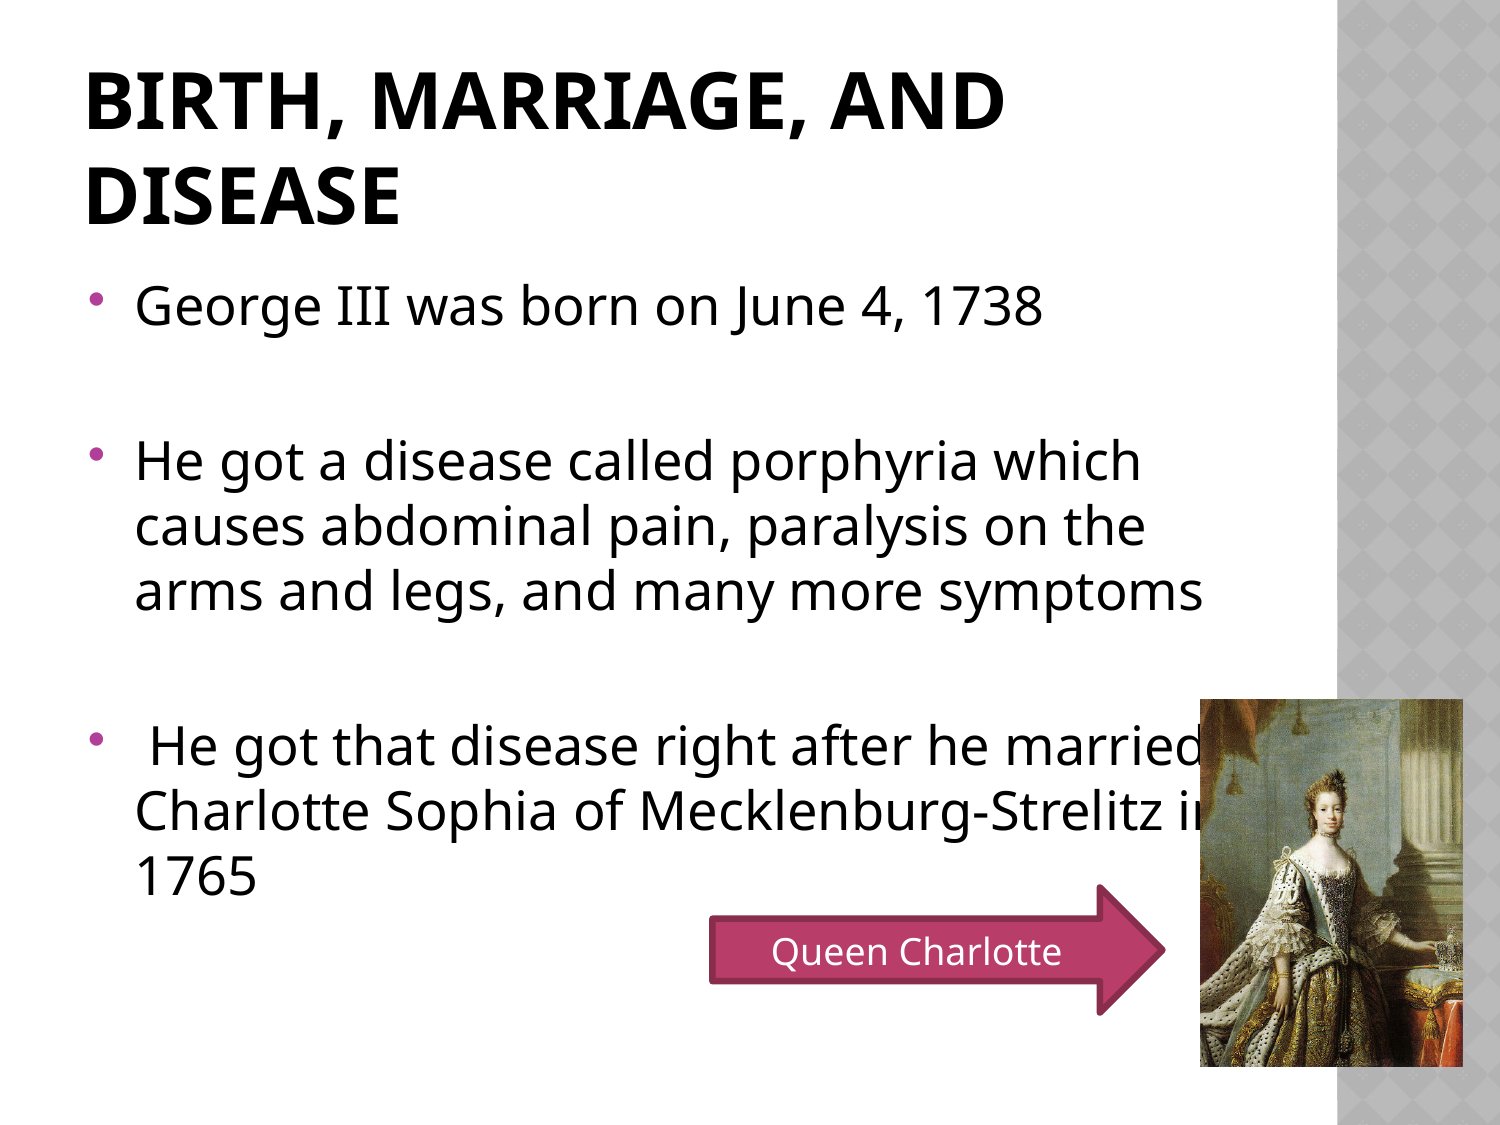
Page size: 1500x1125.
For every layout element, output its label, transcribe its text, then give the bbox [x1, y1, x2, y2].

text_box Queen Charlotte [709, 884, 1166, 1016]
list George III was born on June 4, 1738 He got a disease called porphyria which causes abdominal pain, paralysis on the arms and legs, and many more symptoms He got that disease right after he married Charlotte Sophia of Mecklenburg-Strelitz in 1765 [75, 264, 1263, 1059]
picture [1199, 699, 1463, 1067]
title Birth, Marriage, and disease [75, 52, 1263, 240]
